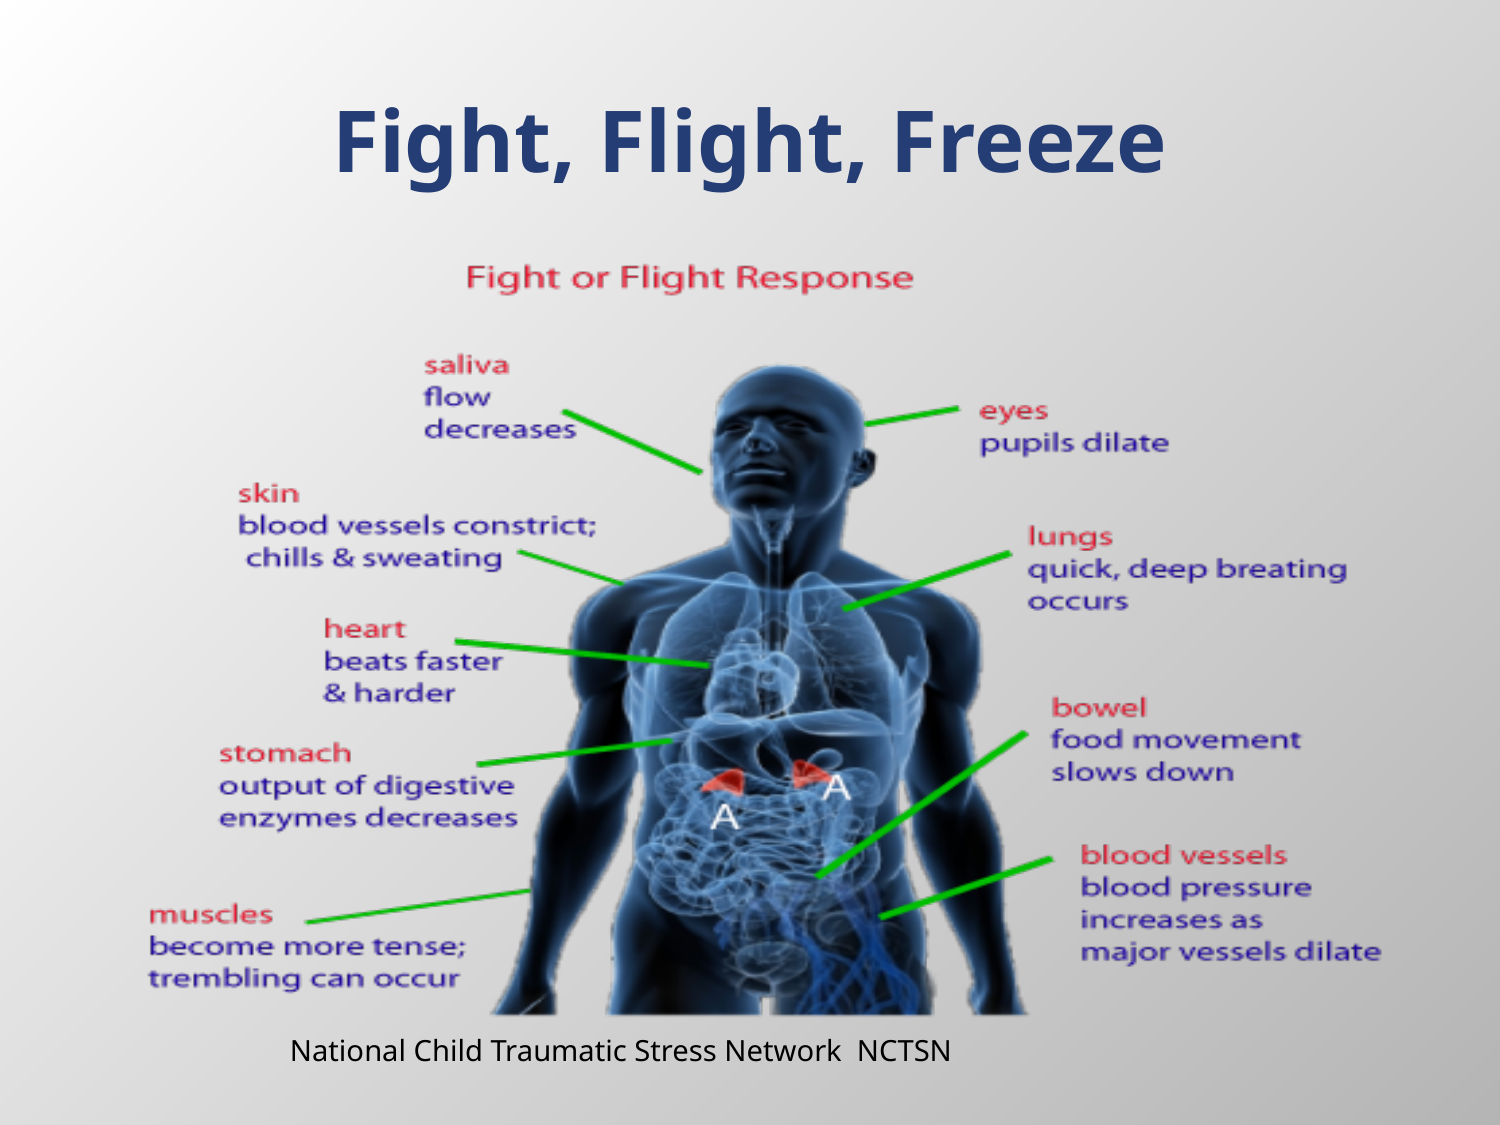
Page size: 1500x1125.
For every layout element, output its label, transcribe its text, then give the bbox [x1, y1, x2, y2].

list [87, 224, 1426, 1026]
text_box National Child Traumatic Stress Network NCTSN [274, 1069, 1100, 1075]
title Fight, Flight, Freeze [75, 45, 1425, 233]
